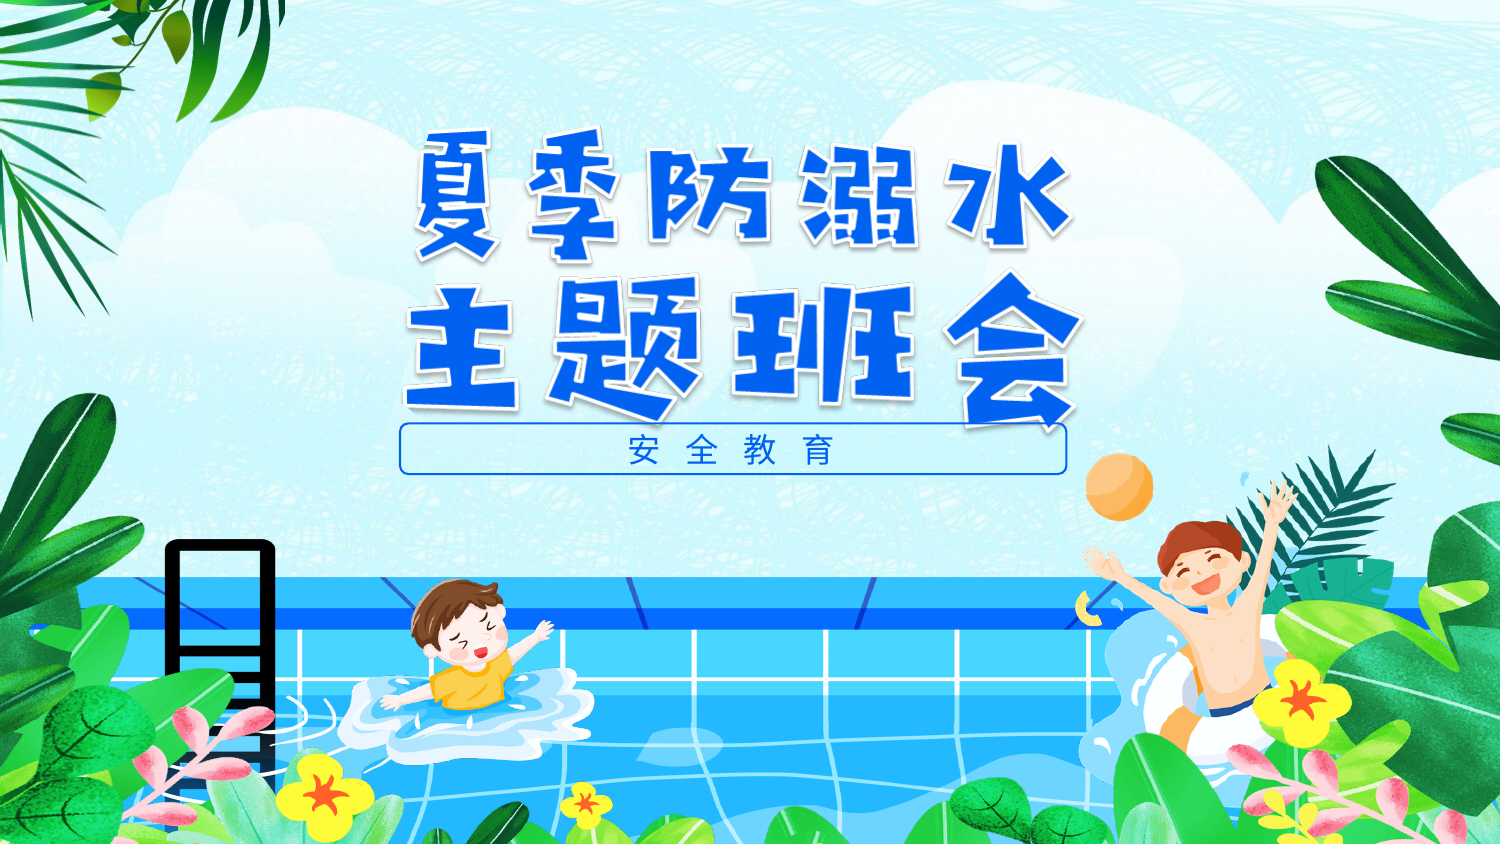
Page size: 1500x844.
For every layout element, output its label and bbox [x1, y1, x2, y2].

picture [0, 0, 1500, 844]
text_box [399, 421, 1067, 478]
